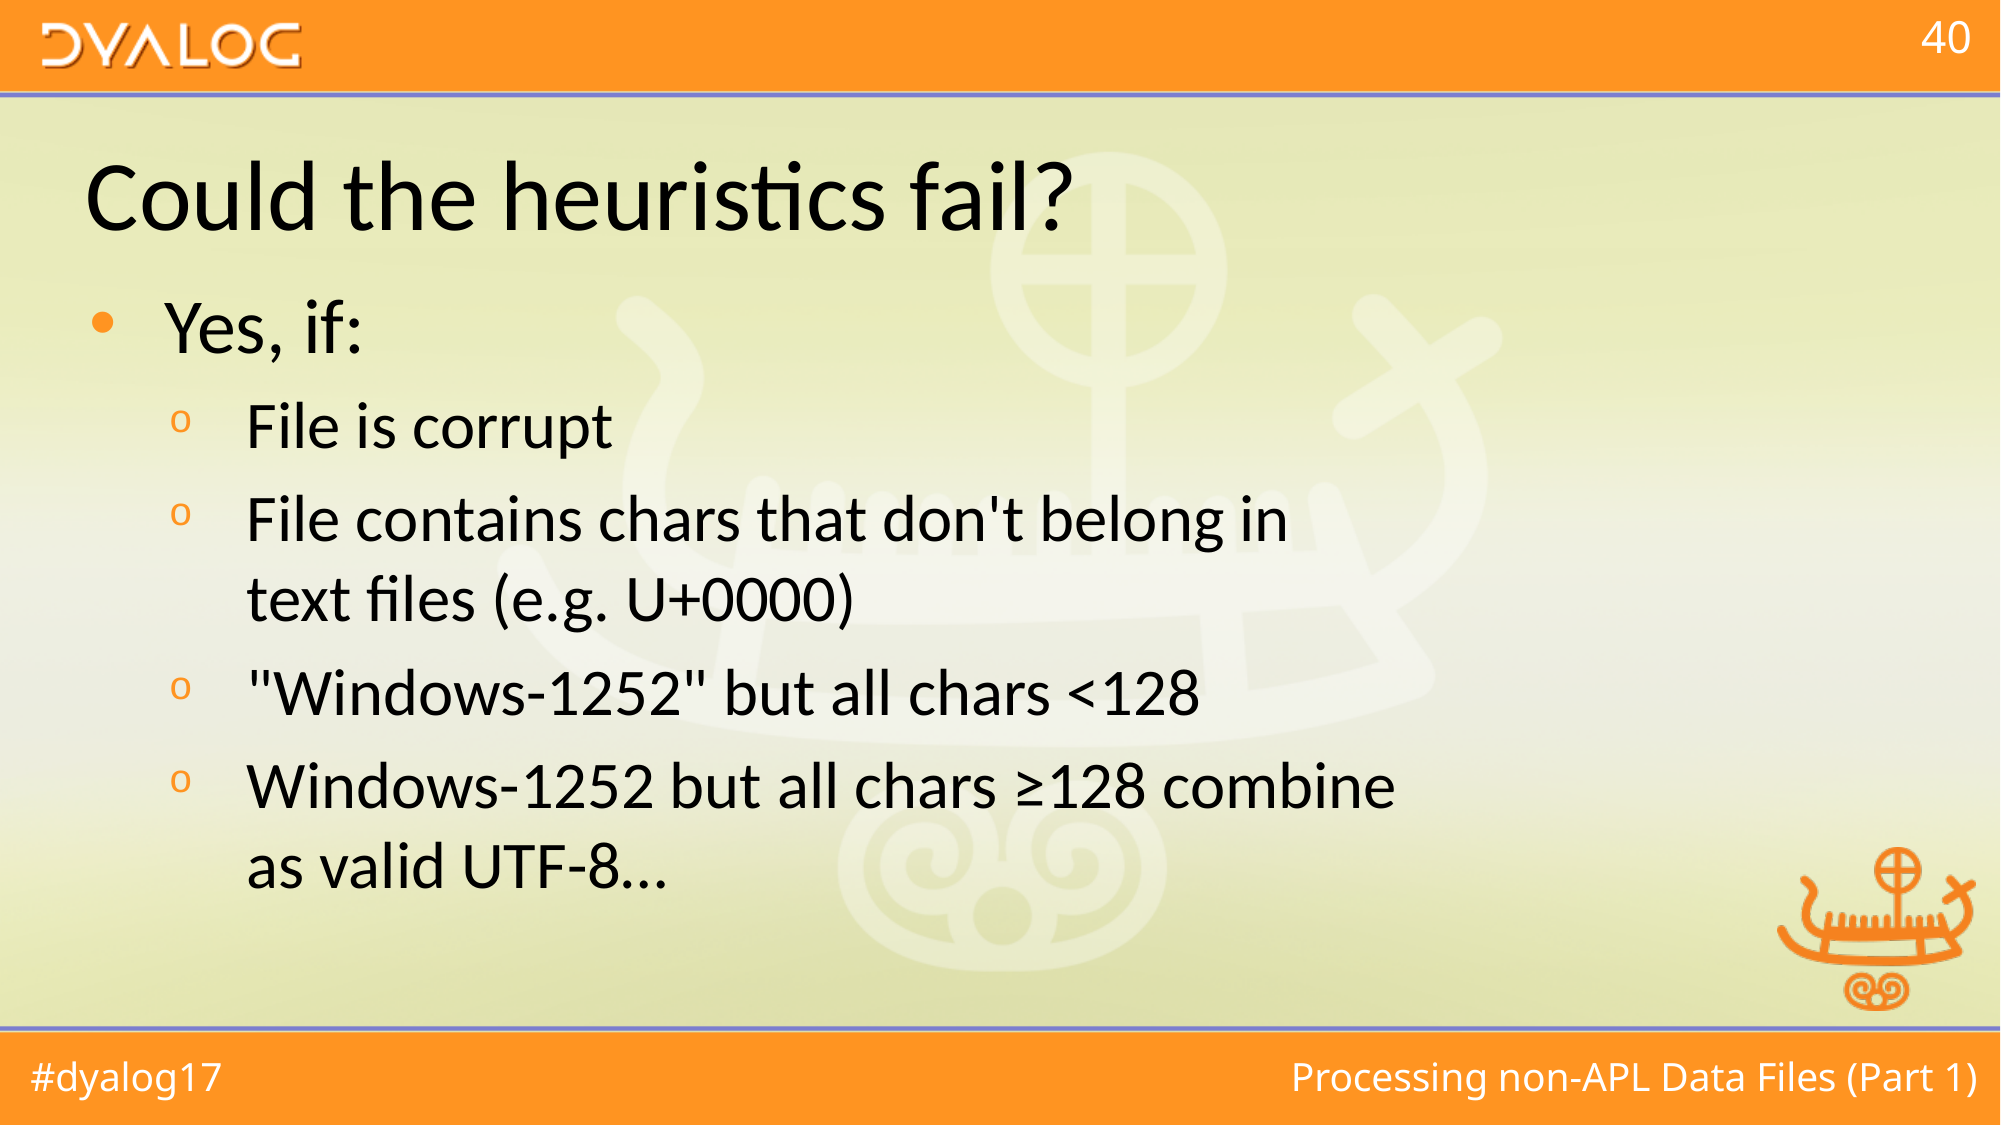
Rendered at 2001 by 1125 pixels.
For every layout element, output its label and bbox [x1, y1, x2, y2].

list [74, 267, 1426, 1011]
picture [0, 0, 2001, 1125]
title [70, 125, 1900, 256]
